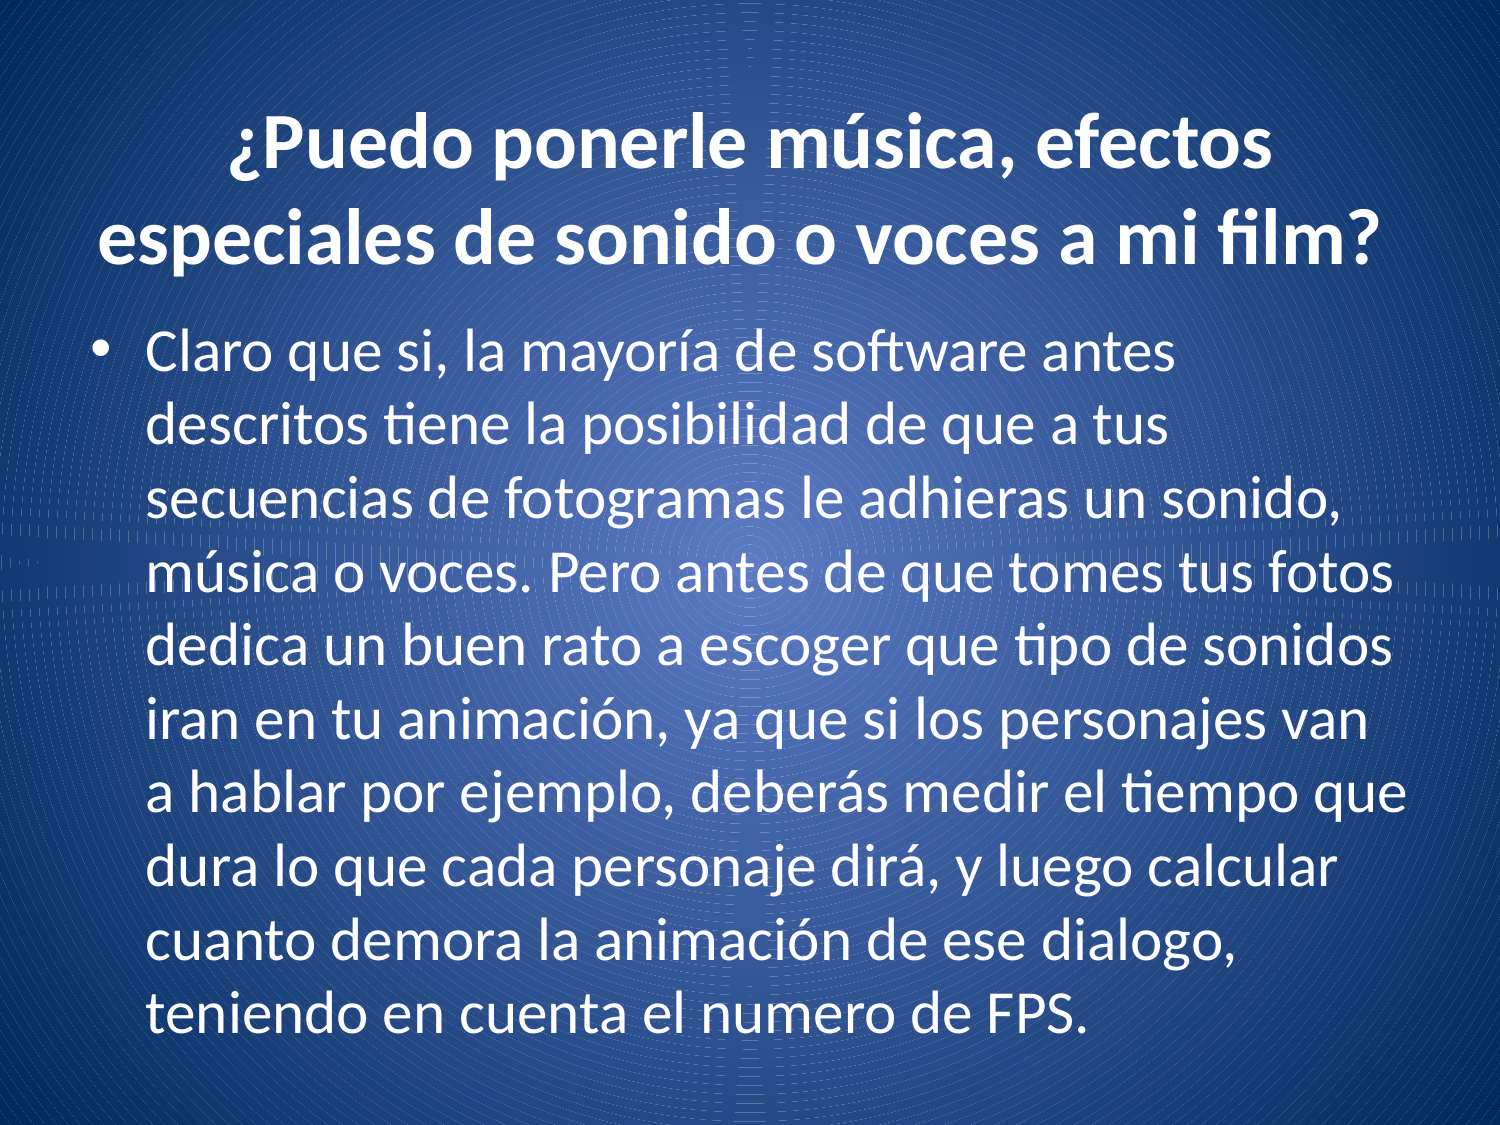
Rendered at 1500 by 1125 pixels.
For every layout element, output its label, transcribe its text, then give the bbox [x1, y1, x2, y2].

title ¿Puedo ponerle música, efectos especiales de sonido o voces a mi film? [75, 66, 1425, 302]
list Claro que si, la mayoría de software antes descritos tiene la posibilidad de que a tus secuencias de fotogramas le adhieras un sonido, música o voces. Pero antes de que tomes tus fotos dedica un buen rato a escoger que tipo de sonidos iran en tu animación, ya que si los personajes van a hablar por ejemplo, deberás medir el tiempo que dura lo que cada personaje dirá, y luego calcular cuanto demora la animación de ese dialogo, teniendo en cuenta el numero de FPS. [75, 302, 1425, 1071]
